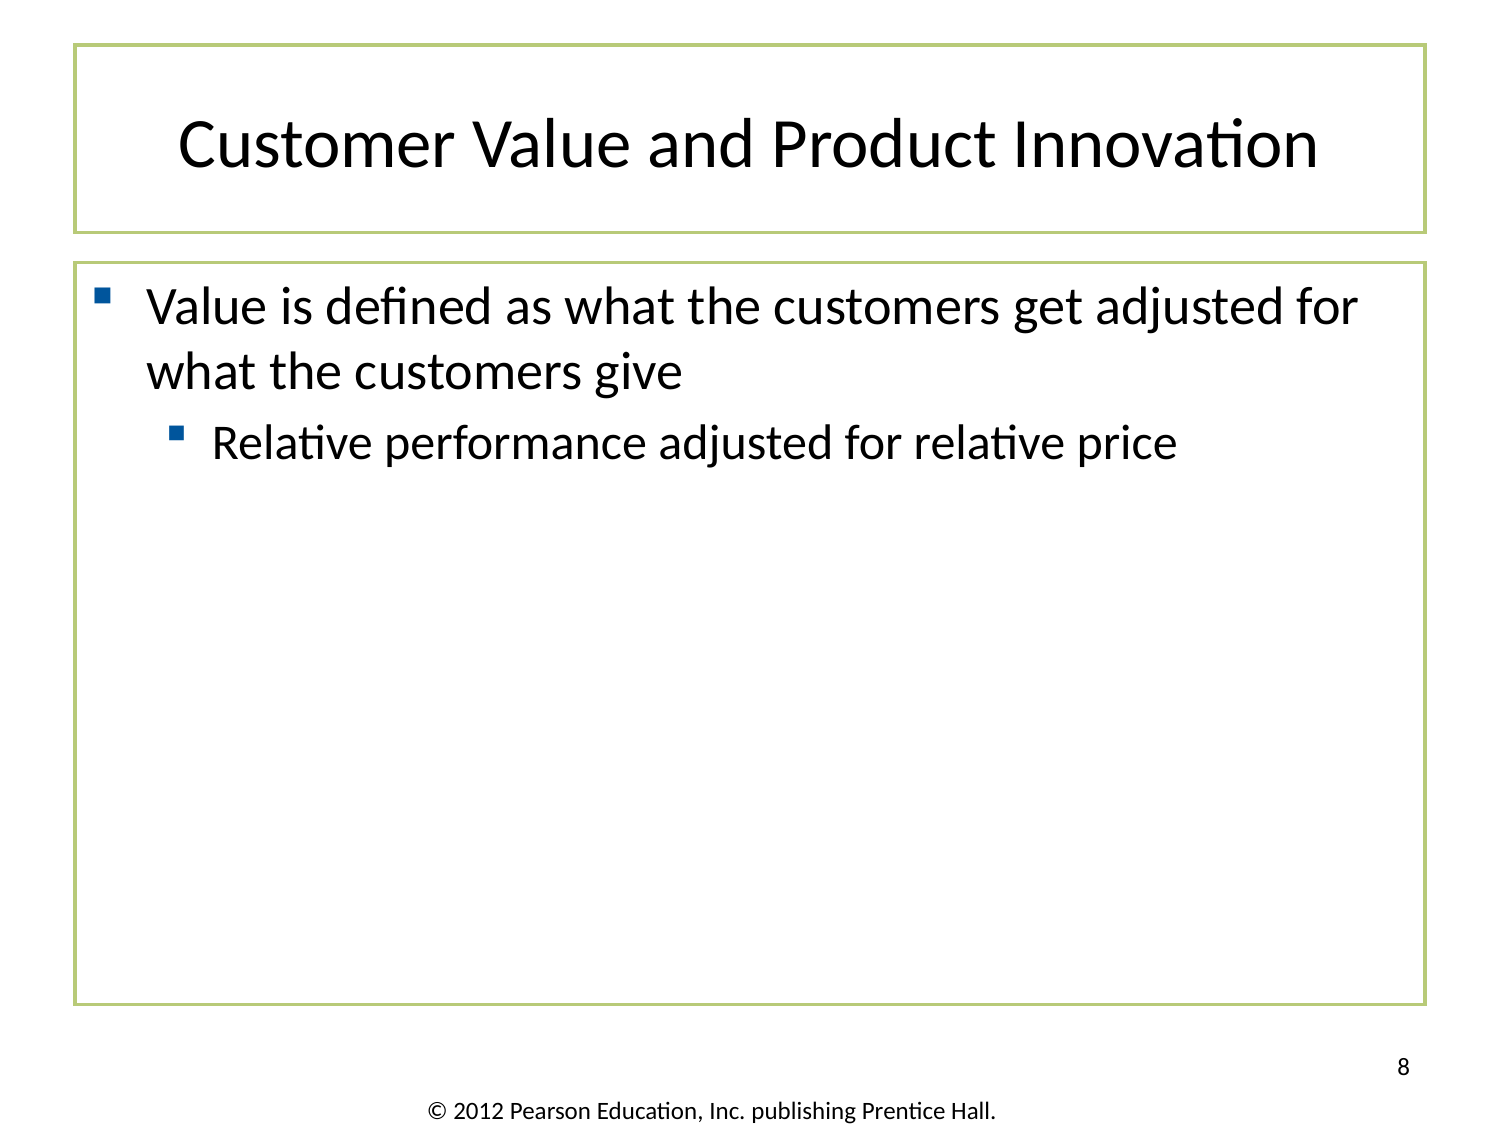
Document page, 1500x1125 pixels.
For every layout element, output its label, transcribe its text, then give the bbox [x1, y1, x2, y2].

title Customer Value and Product Innovation [73, 43, 1427, 234]
list Value is defined as what the customers get adjusted for what the customers give Relative performance adjusted for relative price [73, 261, 1427, 1006]
slide_number 8 [1074, 1042, 1425, 1103]
